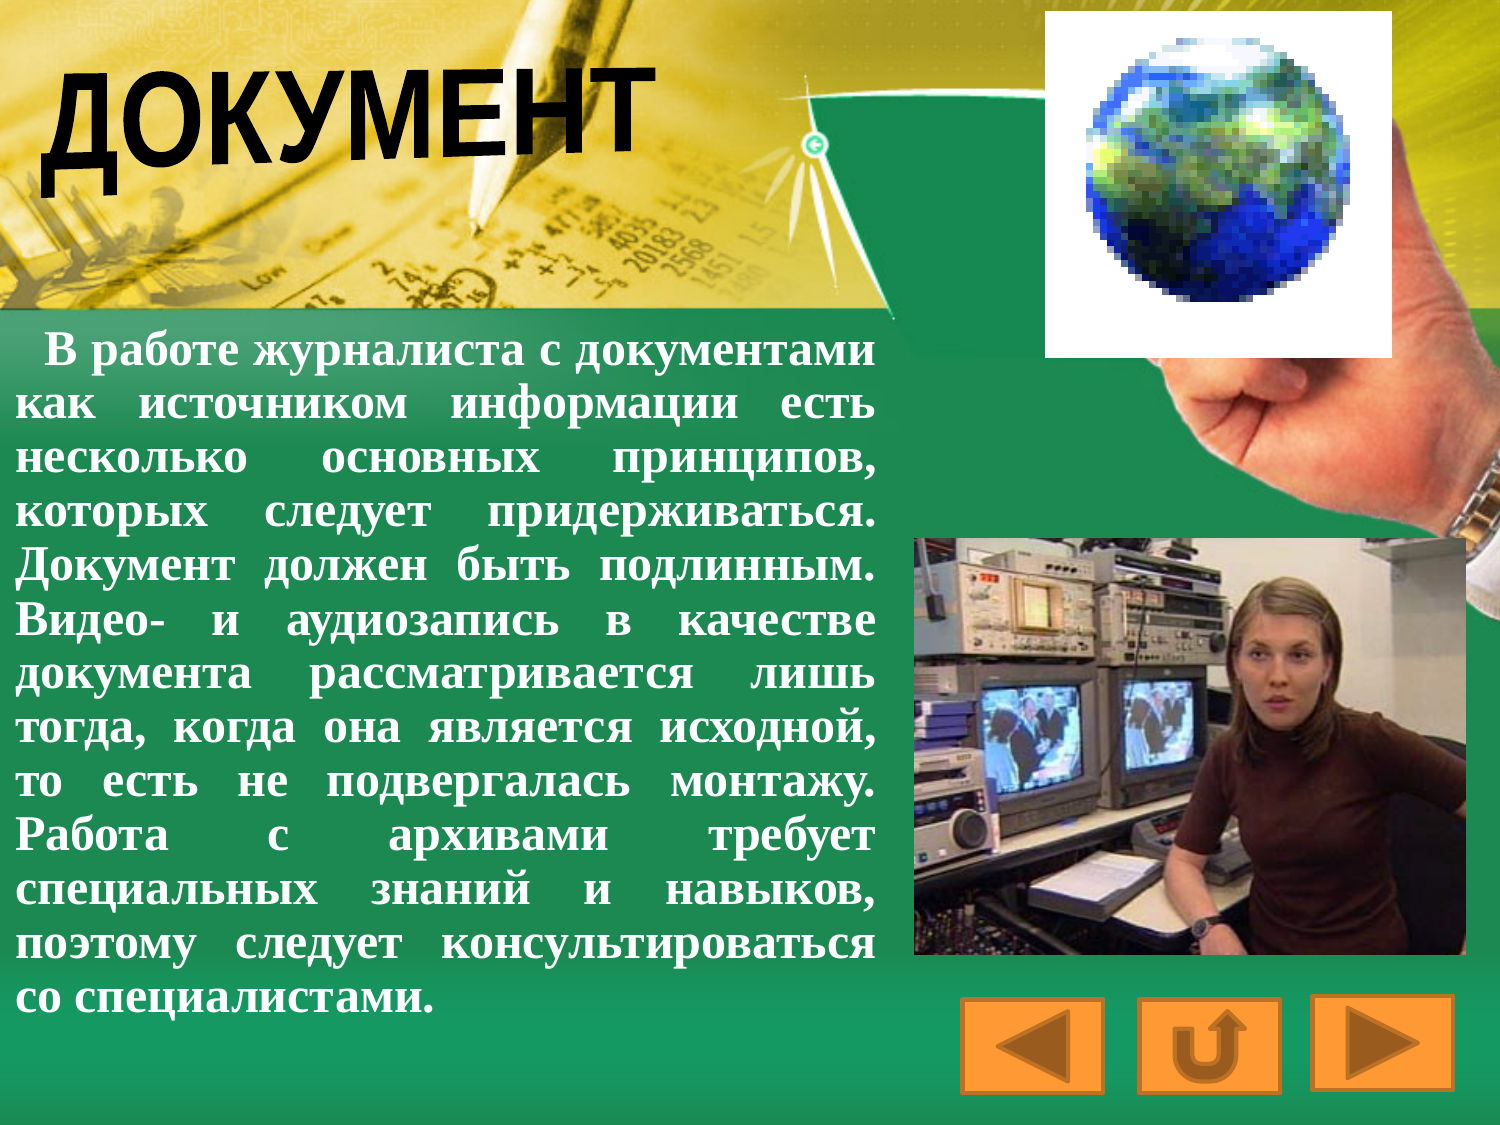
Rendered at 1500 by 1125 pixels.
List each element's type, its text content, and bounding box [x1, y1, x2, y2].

list В работе журналиста с документами как источником информации есть несколько основных принципов, которых следует придерживаться. Документ должен быть подлинным. Видео- и аудиозапись в качестве документа рассматривается лишь тогда, когда она является исходной, то есть не подвергалась монтажу. Работа с архивами требует специальных знаний и навыков, поэтому следует консультироваться со специалистами. [0, 314, 892, 1095]
text_box [1310, 994, 1455, 1092]
picture [0, 0, 1500, 990]
text_box [960, 997, 1105, 1095]
text_box [1137, 997, 1282, 1095]
